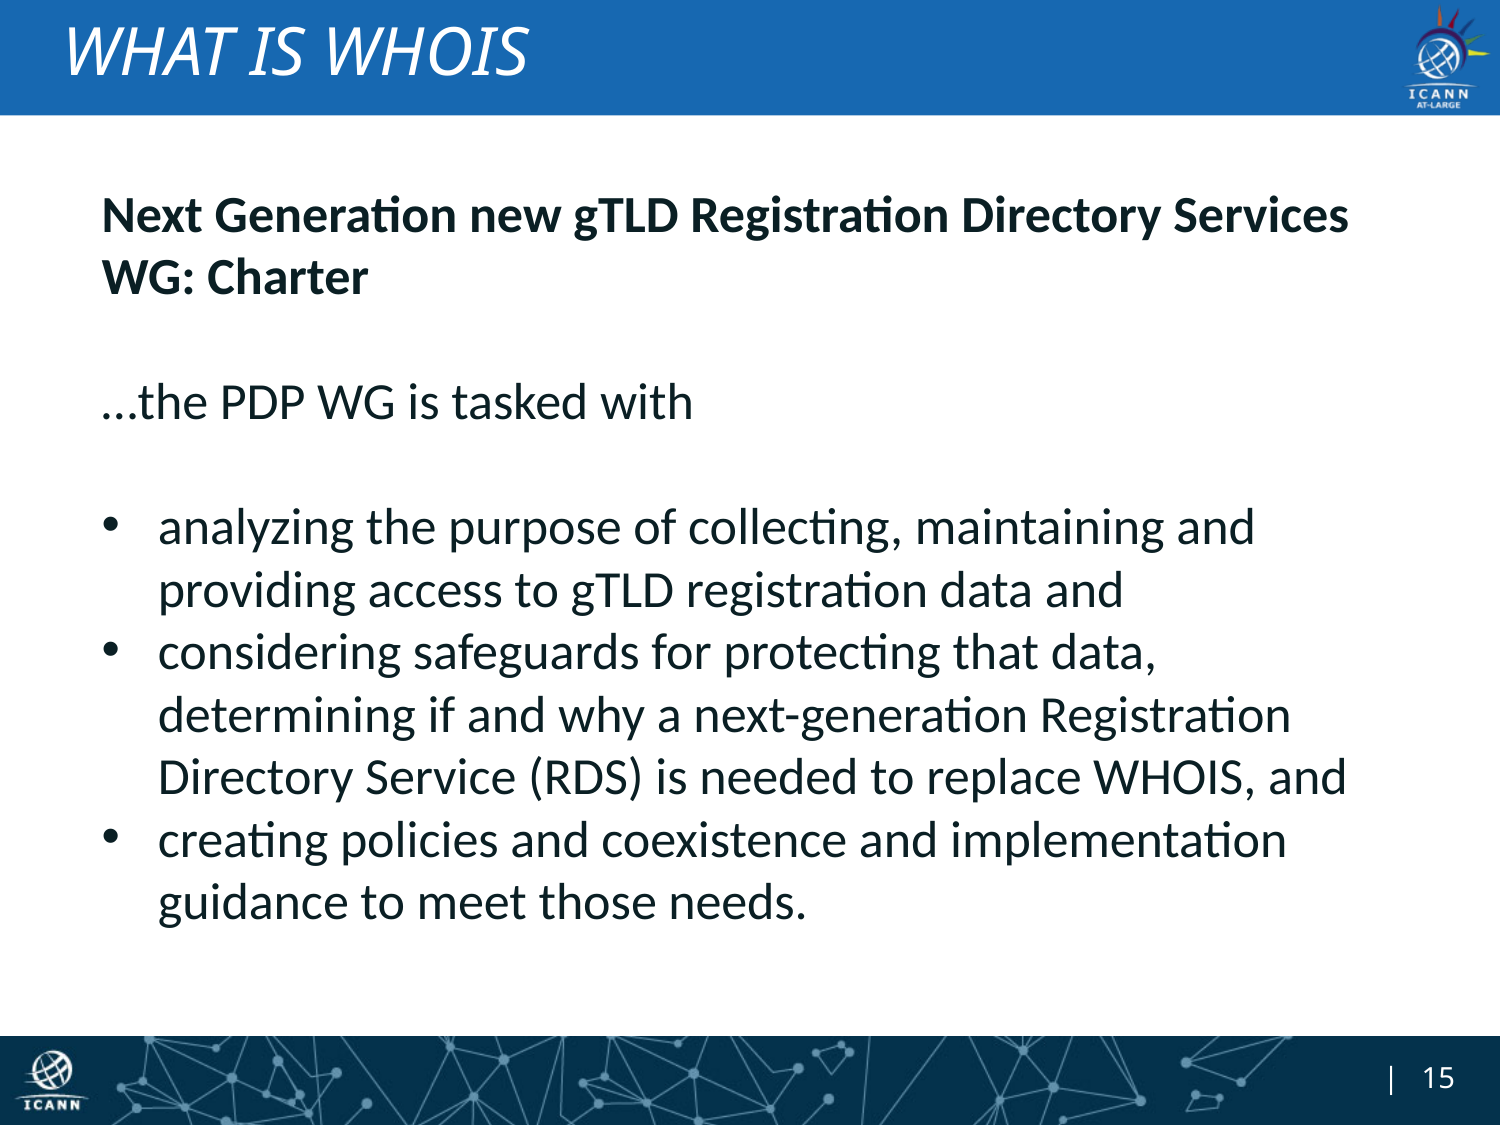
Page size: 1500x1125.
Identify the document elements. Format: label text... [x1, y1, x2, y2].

picture [0, 1036, 1500, 1125]
text_box Next Generation new gTLD Registration Directory Services WG: Charter …the PDP WG is tasked with analyzing the purpose of collecting, maintaining and providing access to gTLD registration data and considering safeguards for protecting that data, determining if and why a next-generation Registration Directory Service (RDS) is needed to replace WHOIS, and creating policies and coexistence and implementation guidance to meet those needs. [86, 172, 1417, 1000]
picture [1389, 0, 1493, 112]
title WHAT IS WHOIS [1493, 0, 1500, 116]
title WHAT IS WHOIS [0, 0, 1388, 116]
